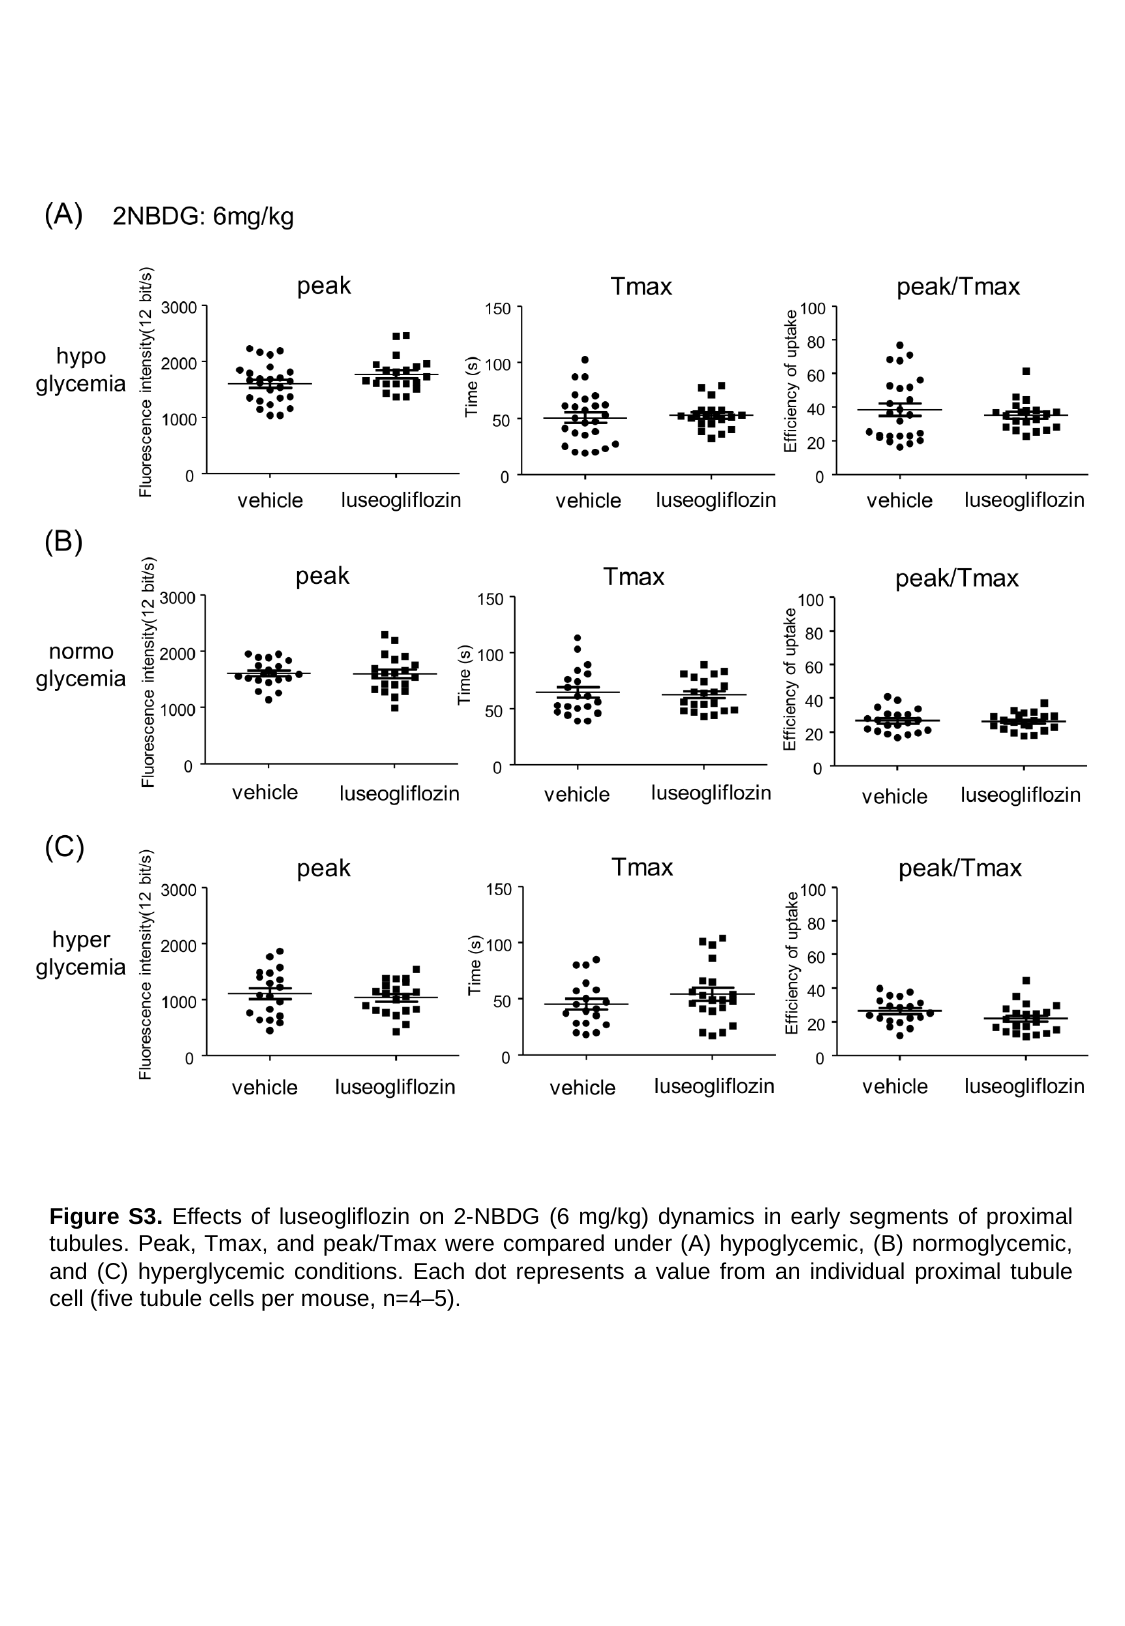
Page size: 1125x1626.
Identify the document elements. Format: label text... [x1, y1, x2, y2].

picture [36, 202, 1089, 1194]
text_box Figure S3. Effects of luseogliflozin on 2-NBDG (6 mg/kg) dynamics in early segments of proximal tubules. Peak, Tmax, and peak/Tmax were compared under (A) hypoglycemic, (B) normoglycemic, and (C) hyperglycemic conditions. Each dot represents a value from an individual proximal tubule cell (five tubule cells per mouse, n=4–5). [34, 1193, 1089, 1319]
